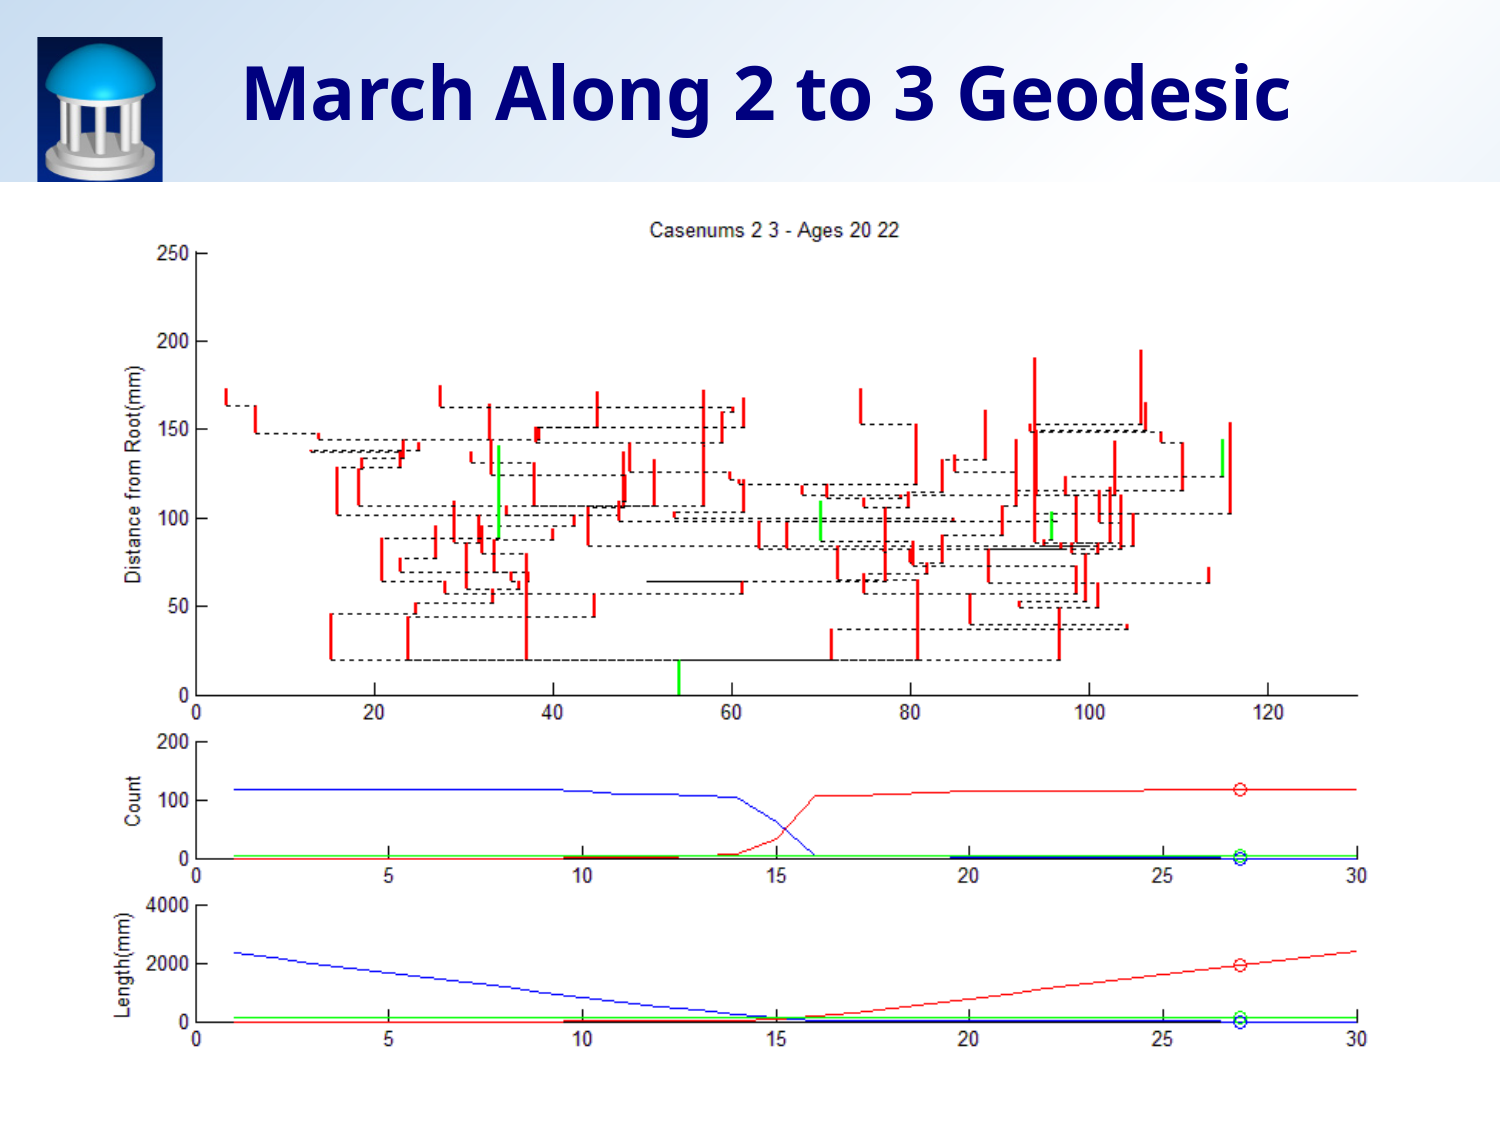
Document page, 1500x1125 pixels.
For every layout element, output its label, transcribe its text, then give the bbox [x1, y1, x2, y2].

picture [0, 182, 1500, 1125]
title March Along 2 to 3 Geodesic [224, 24, 1438, 156]
